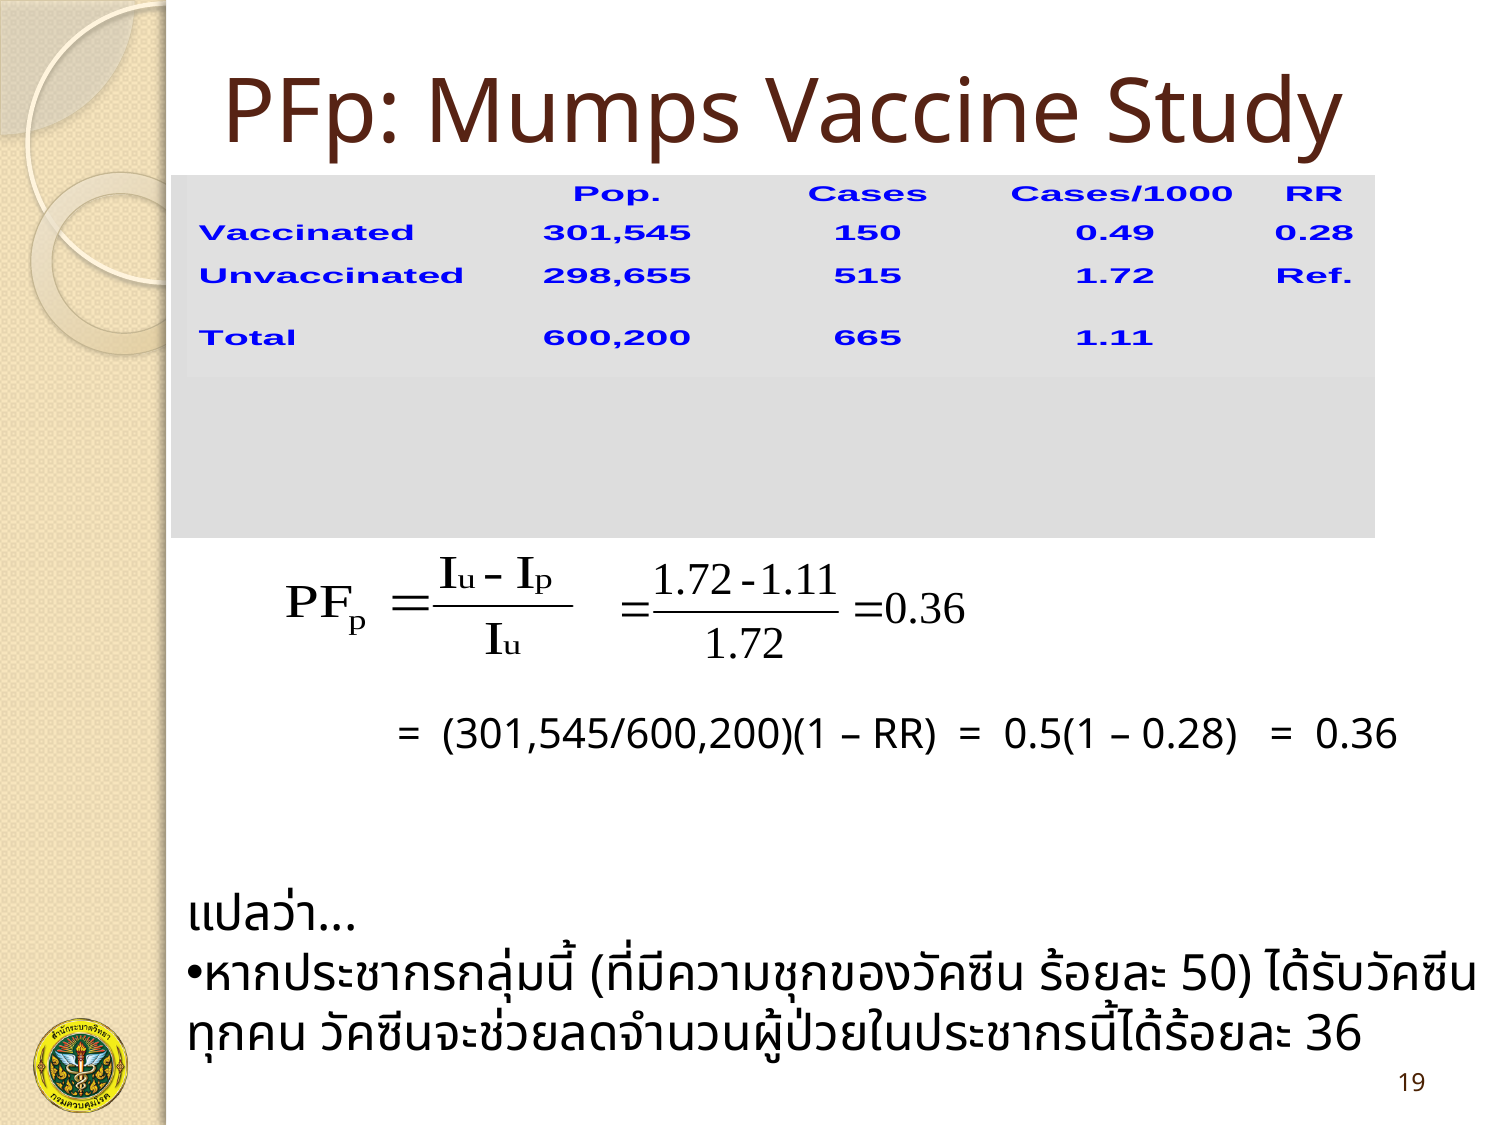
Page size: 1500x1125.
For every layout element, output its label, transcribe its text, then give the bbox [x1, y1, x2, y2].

text_box = (301,545/600,200)(1 – RR) = 0.5(1 – 0.28) = 0.36 [382, 699, 1483, 765]
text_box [609, 550, 972, 669]
title PFp: Mumps Vaccine Study [206, 12, 1400, 200]
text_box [170, 174, 1376, 538]
picture [33, 1018, 128, 1113]
text_box [0, 549, 1500, 891]
slide_number 19 [1340, 1032, 1483, 1108]
text_box แปลว่า... หากประชากรกลุ่มนี้ (ที่มีความชุกของวัคซีน ร้อยละ 50) ได้รับวัคซีนทุกคน วัคซีนจะช่วยลดจำนวนผู้ป่วยในประชากรนี้ได้ร้อยละ 36 [171, 873, 1500, 1069]
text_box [274, 550, 588, 725]
